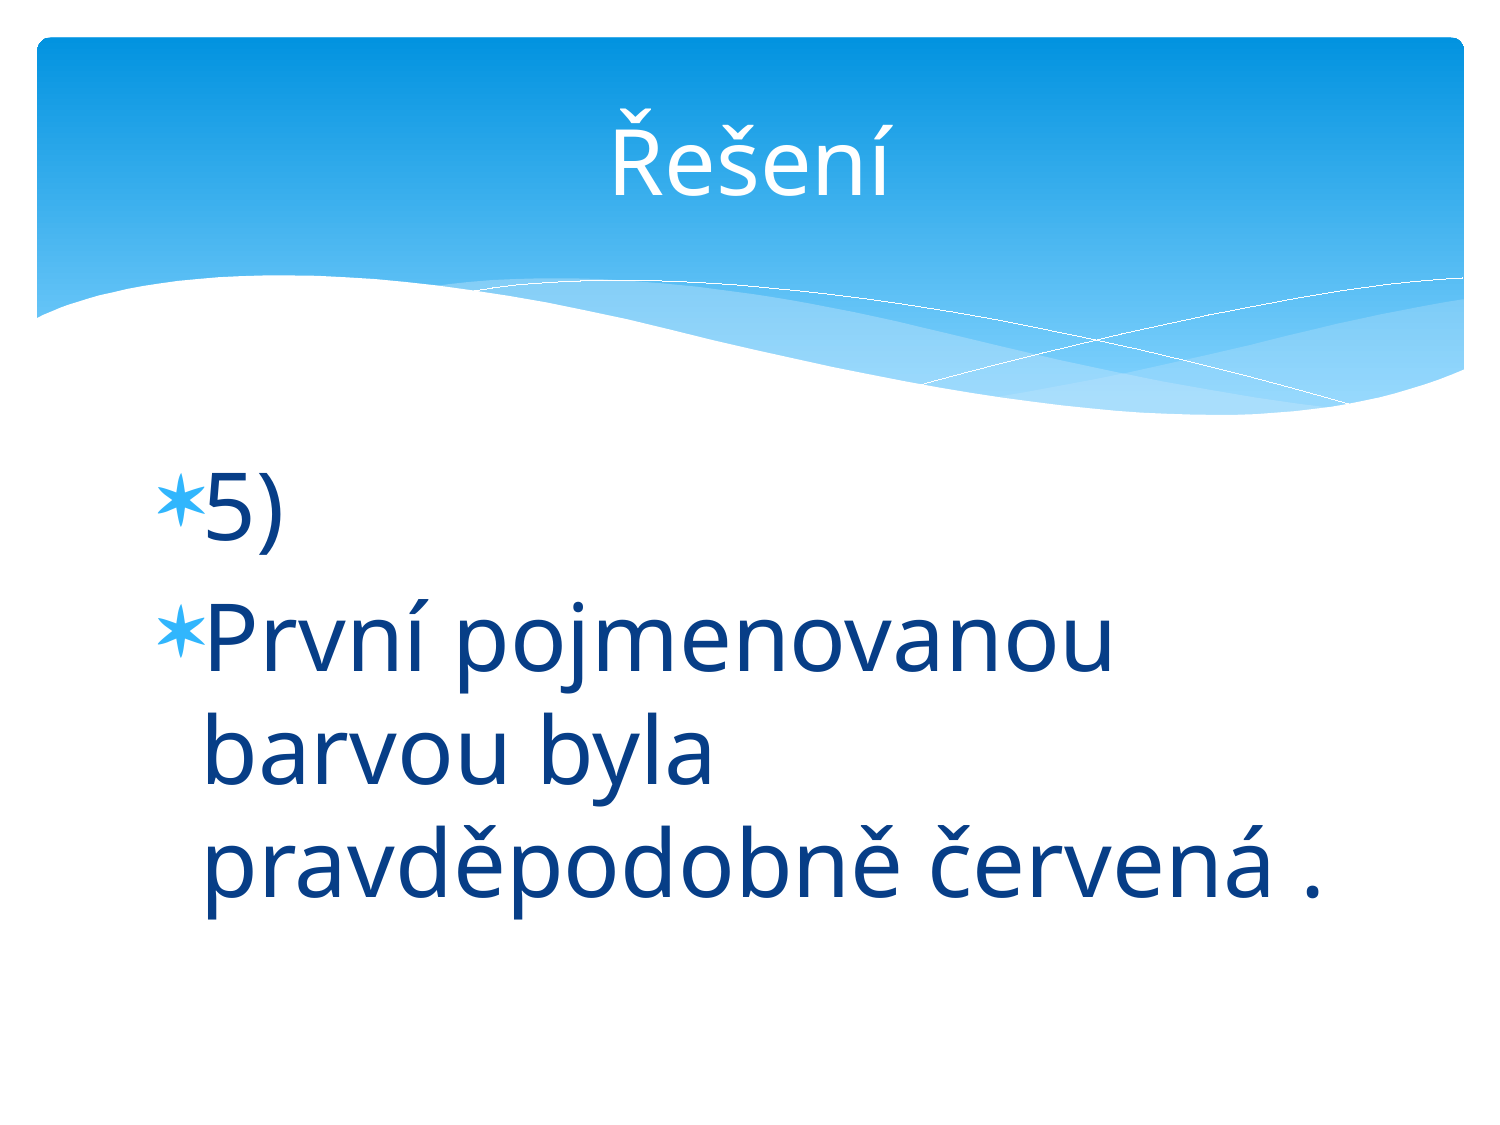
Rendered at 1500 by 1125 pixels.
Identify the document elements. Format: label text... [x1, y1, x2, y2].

title Řešení [75, 55, 1425, 261]
list 5) První pojmenovanou barvou byla pravděpodobně červená . [143, 438, 1359, 1005]
